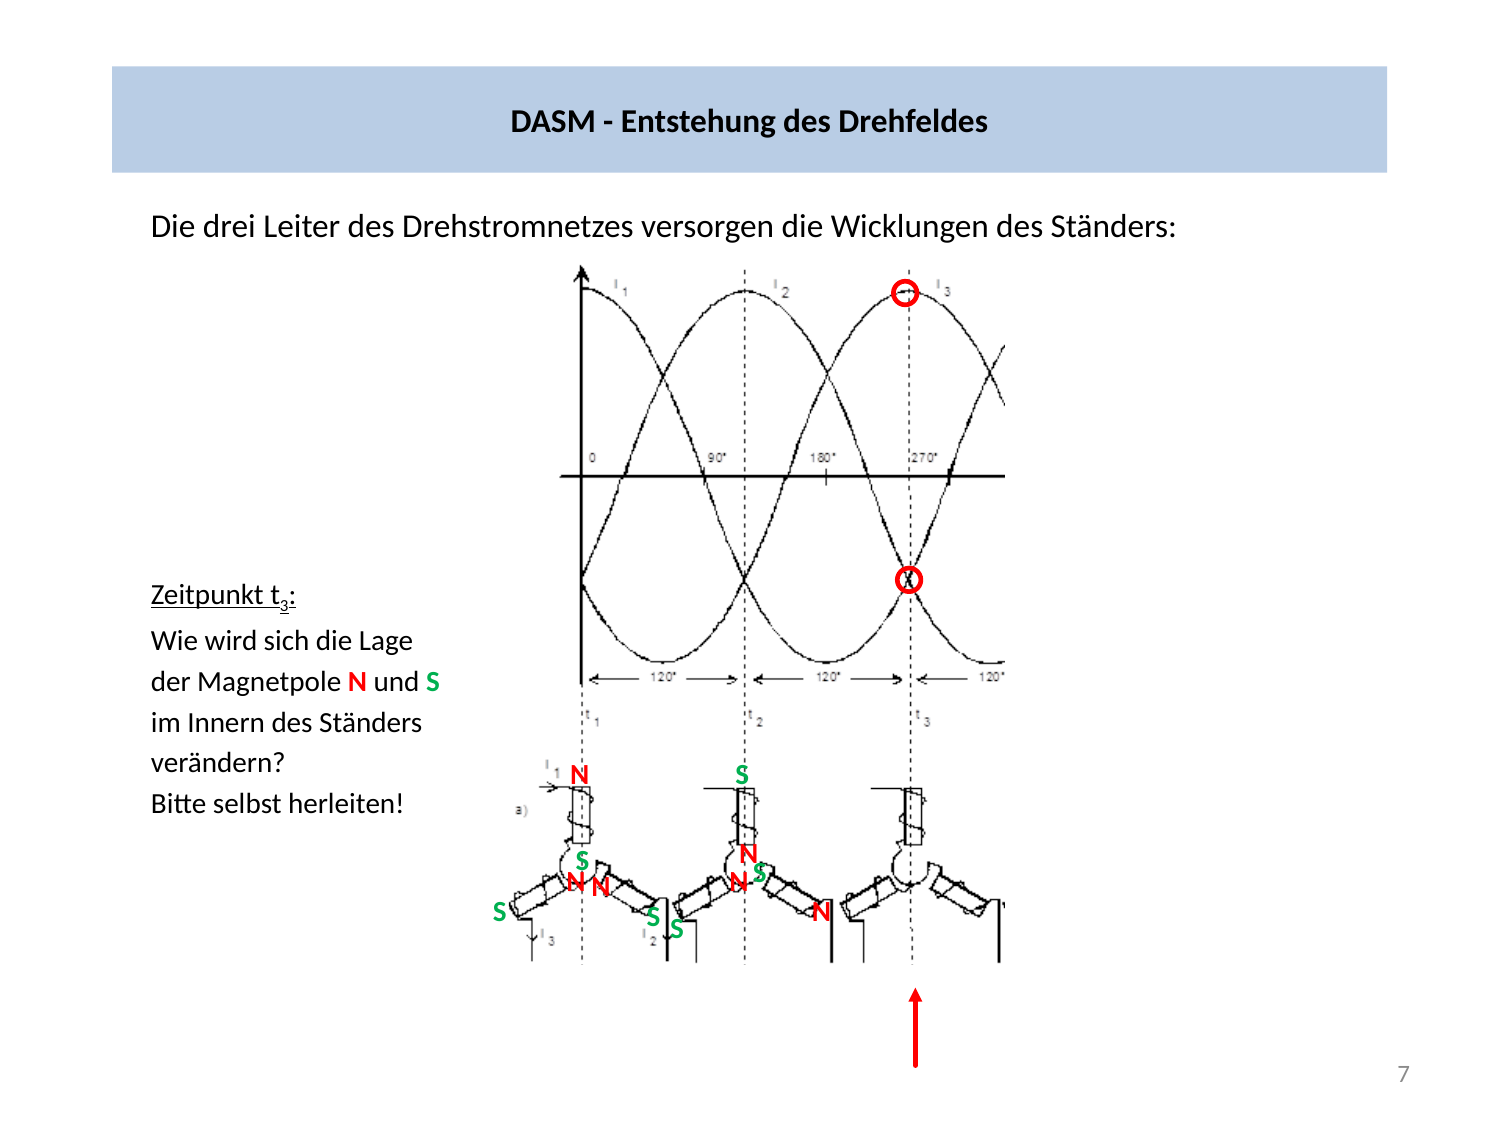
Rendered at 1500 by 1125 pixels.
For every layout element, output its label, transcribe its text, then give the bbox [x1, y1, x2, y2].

picture [508, 245, 1006, 965]
title DASM - Entstehung des Drehfeldes [112, 66, 1388, 173]
text_box S [478, 884, 503, 935]
subtitle Die drei Leiter des Drehstromnetzes versorgen die Wicklungen des Ständers: Zeitpunkt t3: Wie wird sich die Lage der Magnetpole N und S im Innern des Ständers verändern? Bitte selbst herleiten! [135, 196, 1400, 1047]
slide_number 7 [1074, 1042, 1425, 1103]
